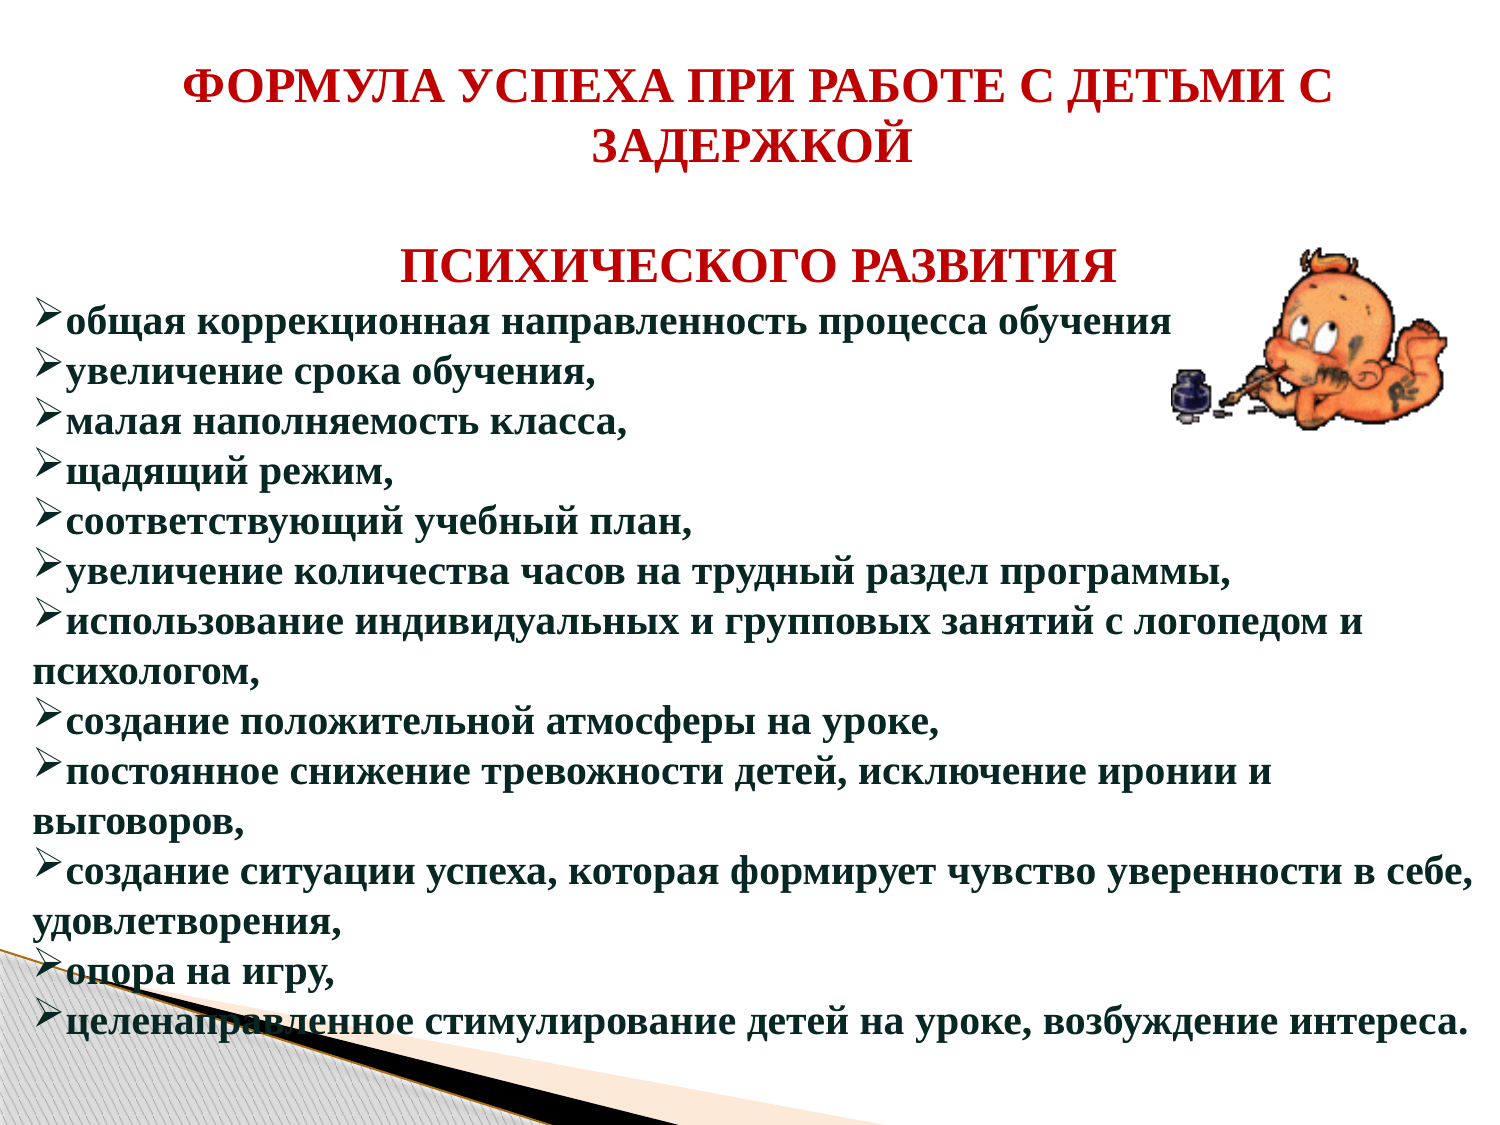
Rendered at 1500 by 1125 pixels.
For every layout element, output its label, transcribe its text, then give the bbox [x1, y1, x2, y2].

text_box ФОРМУЛА УСПЕХА ПРИ РАБОТЕ С ДЕТЬМИ С ЗАДЕРЖКОЙ ПСИХИЧЕСКОГО РАЗВИТИЯ общая коррекционная направленность процесса обучения, увеличение срока обучения, малая наполняемость класса, щадящий режим, соответствующий учебный план, увеличение количества часов на трудный раздел программы, использование индивидуальных и групповых занятий с логопедом и психологом, создание положительной атмосферы на уроке, постоянное снижение тревожности детей, исключение иронии и выговоров, создание ситуации успеха, которая формирует чувство уверенности в себе, удовлетворения, опора на игру, целенаправленное стимулирование детей на уроке, возбуждение интереса. [17, 0, 1500, 1051]
picture [1171, 245, 1466, 433]
